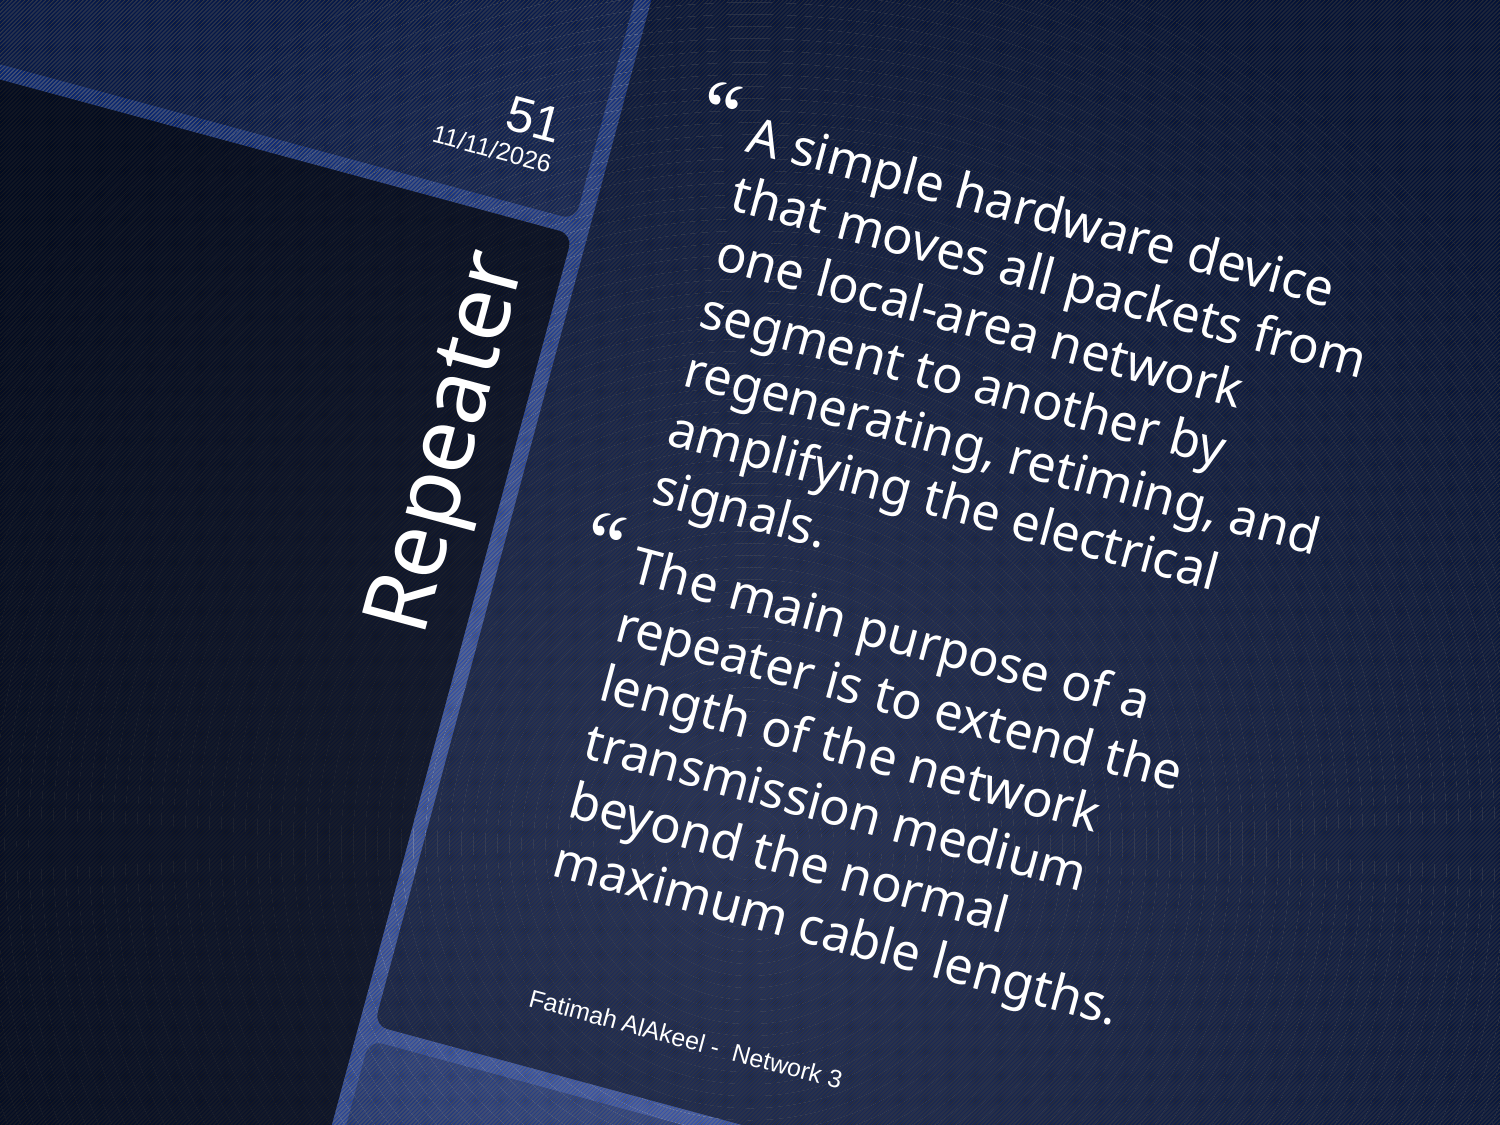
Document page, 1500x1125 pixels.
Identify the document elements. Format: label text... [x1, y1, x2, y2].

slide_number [274, 81, 569, 197]
list A simple hardware device that moves all packets from one local-area network segment to another by regenerating, retiming, and amplifying the electrical signals. The main purpose of a repeater is to extend the length of the network transmission medium beyond the normal maximum cable lengths. [475, 72, 1430, 1076]
slide_number 51 [206, 1, 585, 157]
footer Fatimah AlAkeel - Network 3 [508, 963, 903, 1123]
title Repeater [69, 181, 554, 1056]
